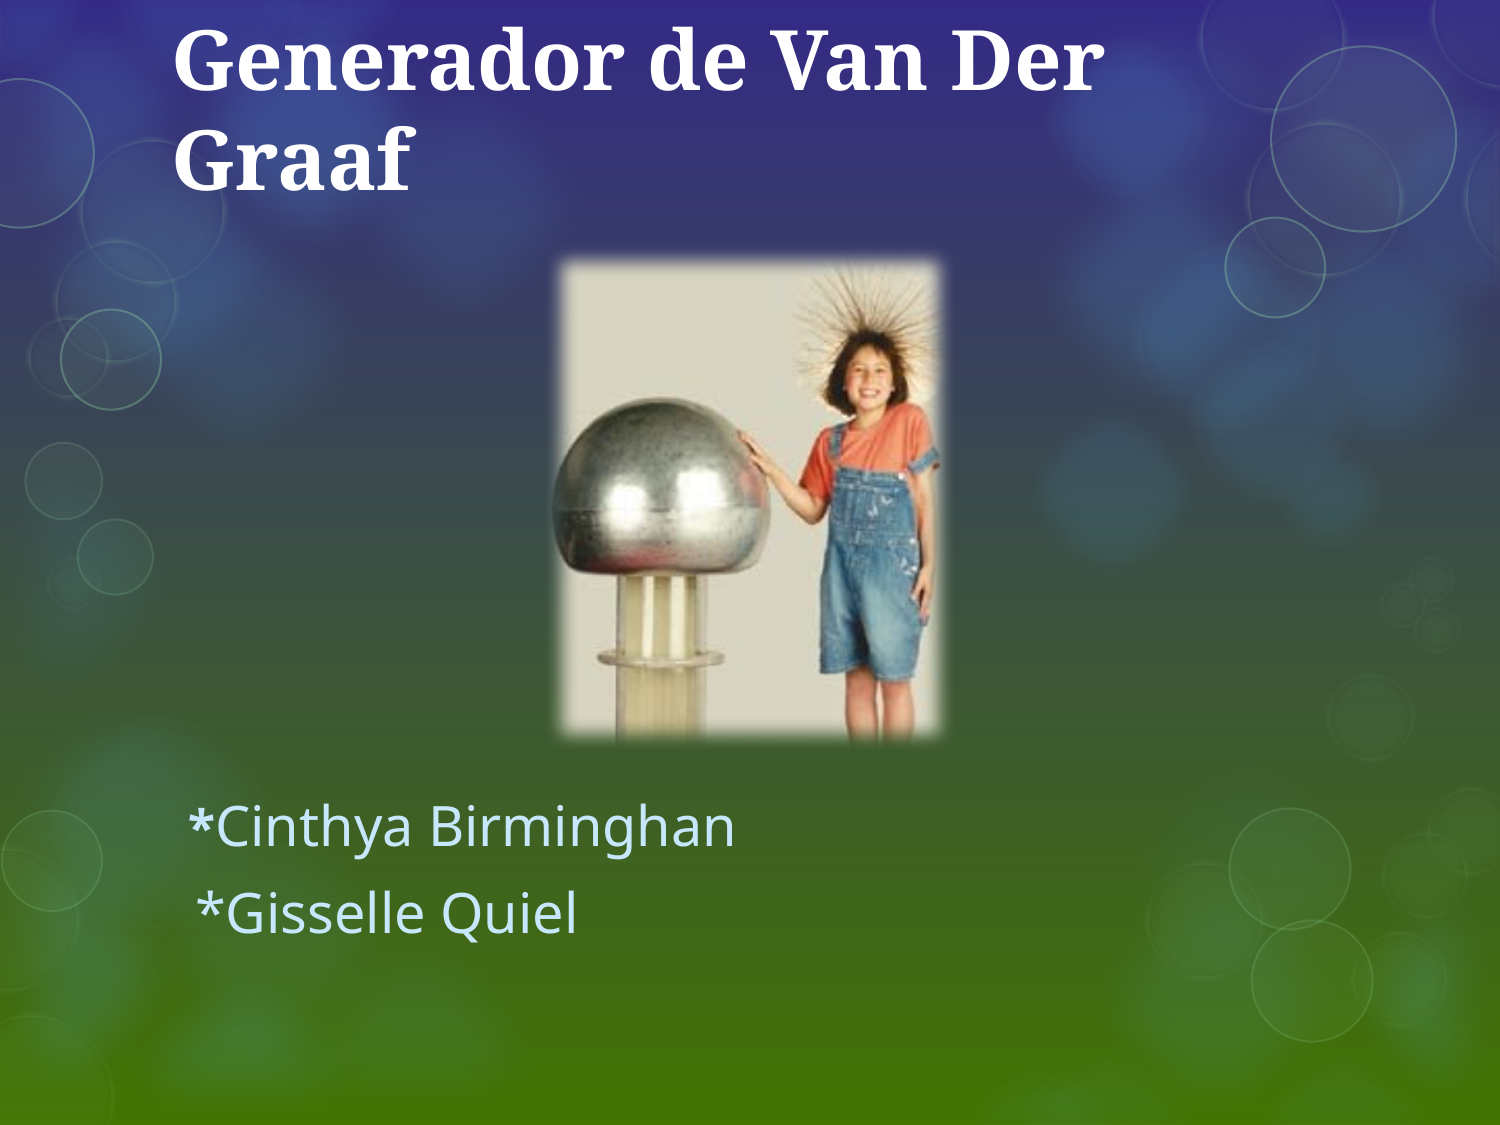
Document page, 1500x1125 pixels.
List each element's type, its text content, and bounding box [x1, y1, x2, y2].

title Generador de Van Der Graaf [156, 108, 1325, 315]
picture [543, 243, 958, 752]
subtitle *Cinthya Birminghan *Gisselle Quiel [165, 783, 1353, 953]
